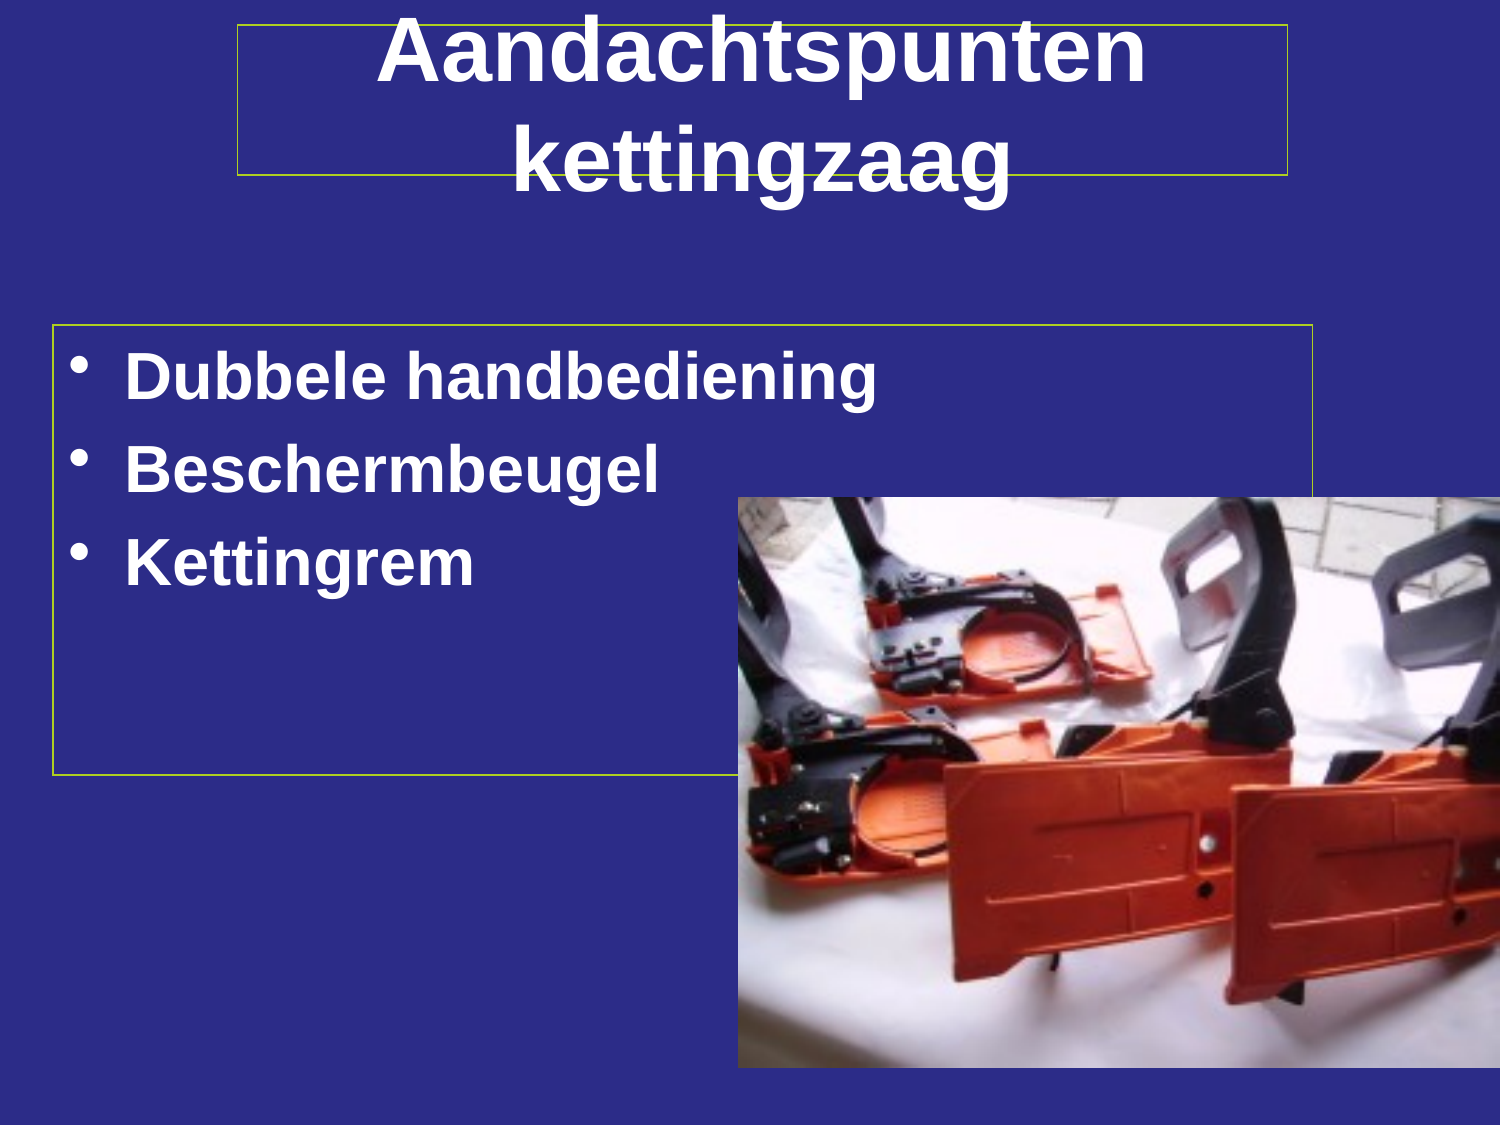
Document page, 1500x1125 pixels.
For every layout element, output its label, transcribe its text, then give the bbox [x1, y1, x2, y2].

picture [737, 496, 1500, 1068]
list Dubbele handbediening Beschermbeugel Kettingrem [52, 324, 1313, 776]
title Aandachtspunten kettingzaag [237, 24, 1288, 176]
